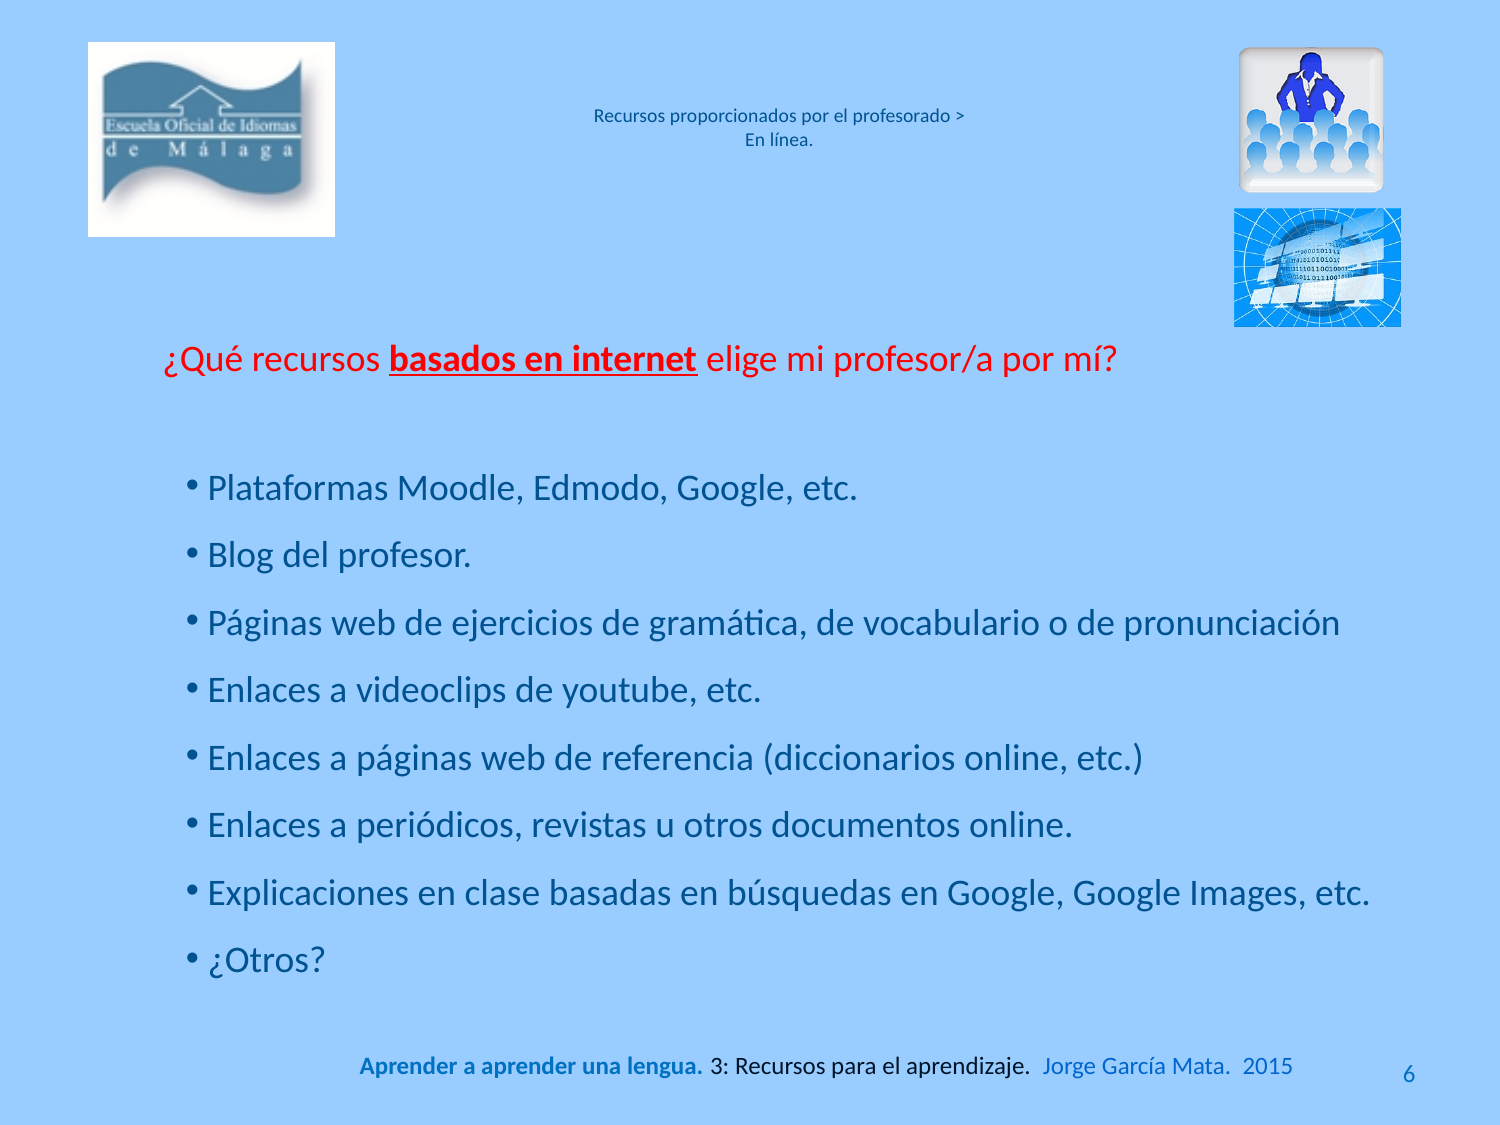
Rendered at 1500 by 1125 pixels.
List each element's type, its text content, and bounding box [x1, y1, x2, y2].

text_box ¿Qué recursos basados en internet elige mi profesor/a por mí? [147, 326, 1199, 386]
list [88, 42, 335, 237]
picture [1234, 207, 1402, 327]
title Recursos proporcionados por el profesorado > En línea. [371, 66, 1188, 206]
picture [1233, 42, 1389, 197]
text_box Plataformas Moodle, Edmodo, Google, etc. Blog del profesor. Páginas web de ejercicios de gramática, de vocabulario o de pronunciación Enlaces a videoclips de youtube, etc. Enlaces a páginas web de referencia (diccionarios online, etc.) Enlaces a periódicos, revistas u otros documentos online. Explicaciones en clase basadas en búsquedas en Google, Google Images, etc. ¿Otros? [171, 432, 1412, 988]
footer Aprender a aprender una lengua. 3: Recursos para el aprendizaje. Jorge García Mata. 2015 [336, 1046, 1317, 1083]
slide_number 6 [1387, 1042, 1425, 1103]
